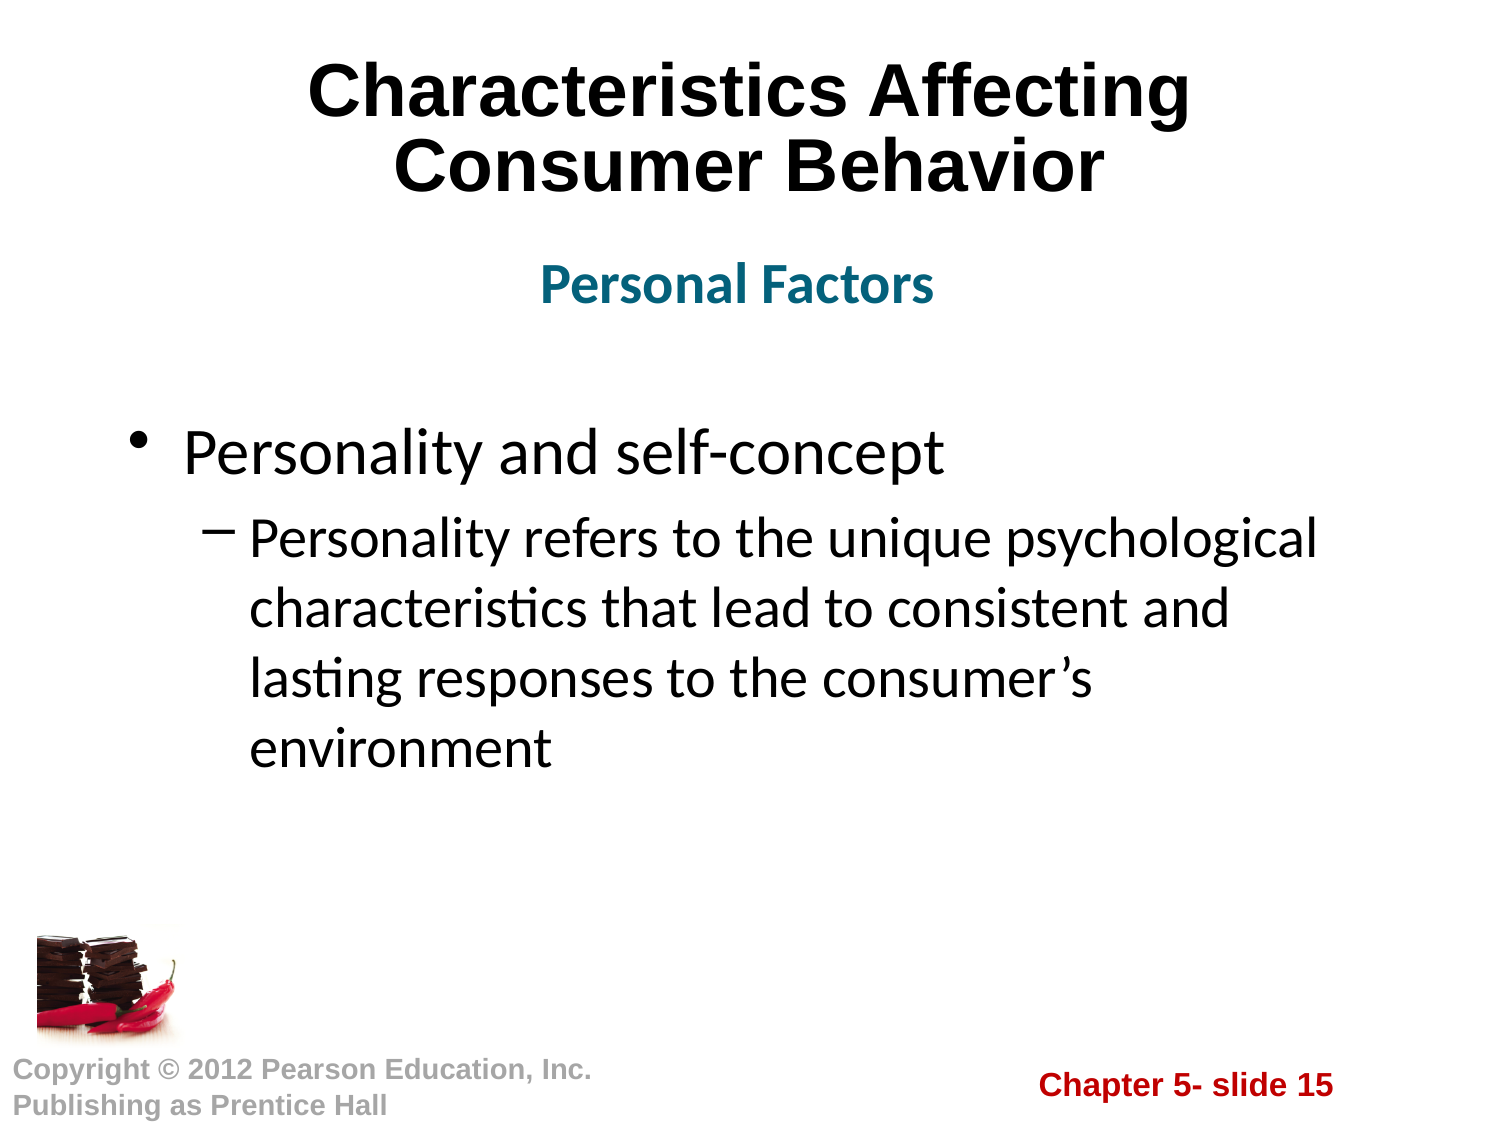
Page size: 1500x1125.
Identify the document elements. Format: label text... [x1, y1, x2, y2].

title Characteristics Affecting Consumer Behavior [112, 29, 1388, 233]
picture [37, 924, 112, 1050]
list Personal Factors [149, 237, 1326, 301]
list Personality and self-concept Personality refers to the unique psychological characteristics that lead to consistent and lasting responses to the consumer’s environment [112, 399, 1388, 1076]
